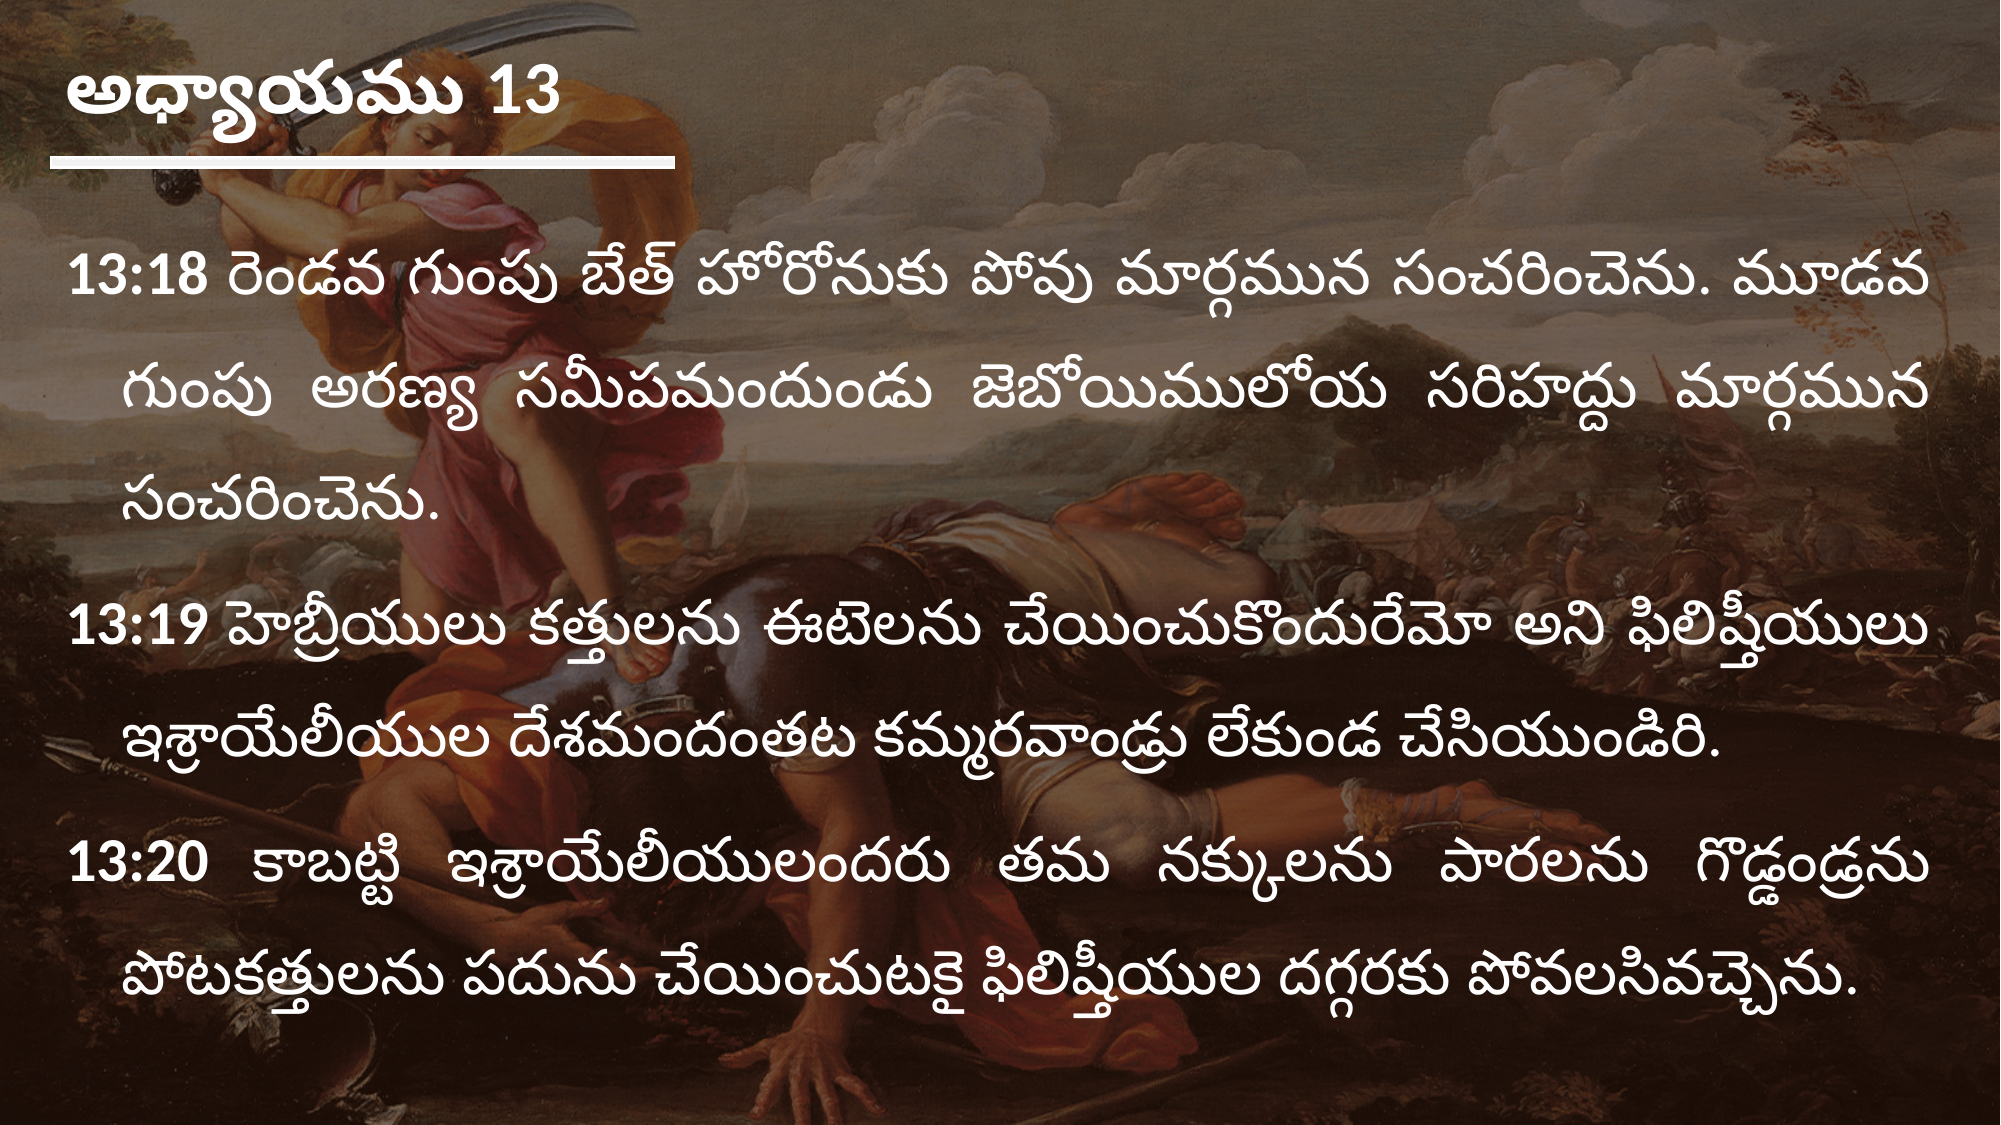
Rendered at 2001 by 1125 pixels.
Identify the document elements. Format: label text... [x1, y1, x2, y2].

title అధ్యాయము 13 [50, 0, 1925, 167]
list 13:18 రెండవ గుంపు బేత్‌ హోరోనుకు పోవు మార్గమున సంచరించెను. మూడవ గుంపు అరణ్య సమీపమందుండు జెబోయిములోయ సరిహద్దు మార్గమున సంచరించెను. 13:19 హెబ్రీయులు కత్తులను ఈటెలను చేయించుకొందురేమో అని ఫిలిష్తీయులు ఇశ్రాయేలీయుల దేశమందంతట కమ్మరవాండ్రు లేకుండ చేసియుండిరి. 13:20 కాబట్టి ఇశ్రాయేలీయులందరు తమ నక్కులను పారలను గొడ్డండ్రను పోటకత్తులను పదును చేయించుటకై ఫిలిష్తీయుల దగ్గరకు పోవలసివచ్చెను. [50, 187, 1946, 1063]
picture [0, 0, 2000, 1125]
